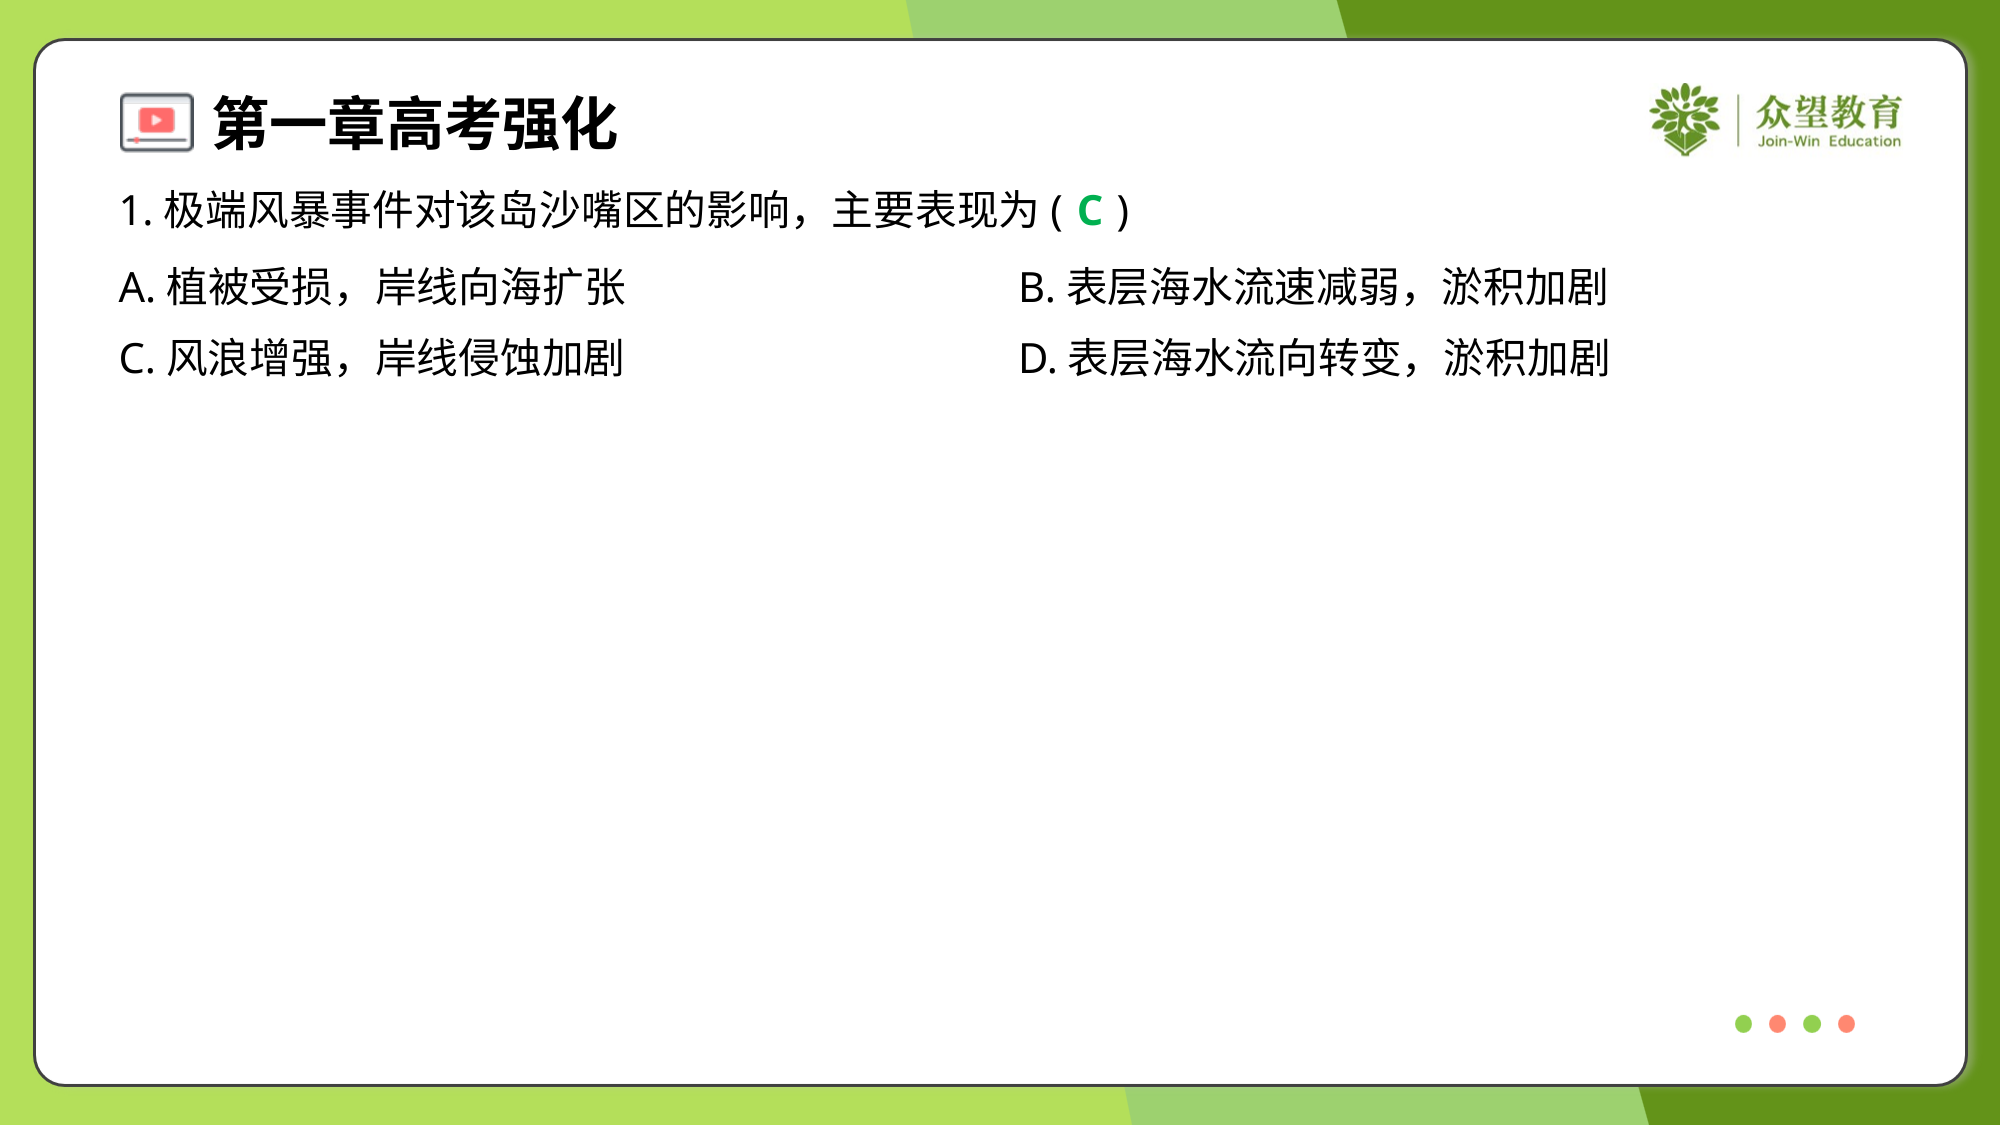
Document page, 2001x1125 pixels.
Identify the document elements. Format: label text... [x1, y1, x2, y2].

text_box 1.极端风暴事件对该岛沙嘴区的影响，主要表现为( ) [1120, 158, 1883, 226]
text_box A.植被受损，岸线向海扩张 B.表层海水流速减弱，淤积加剧 C.风浪增强，岸线侵蚀加剧 D.表层海水流向转变，淤积加剧 [118, 235, 1883, 374]
text_box 1.极端风暴事件对该岛沙嘴区的影响，主要表现为( ) [118, 158, 1060, 226]
text_box C [1060, 158, 1120, 226]
picture [0, 0, 2000, 1125]
